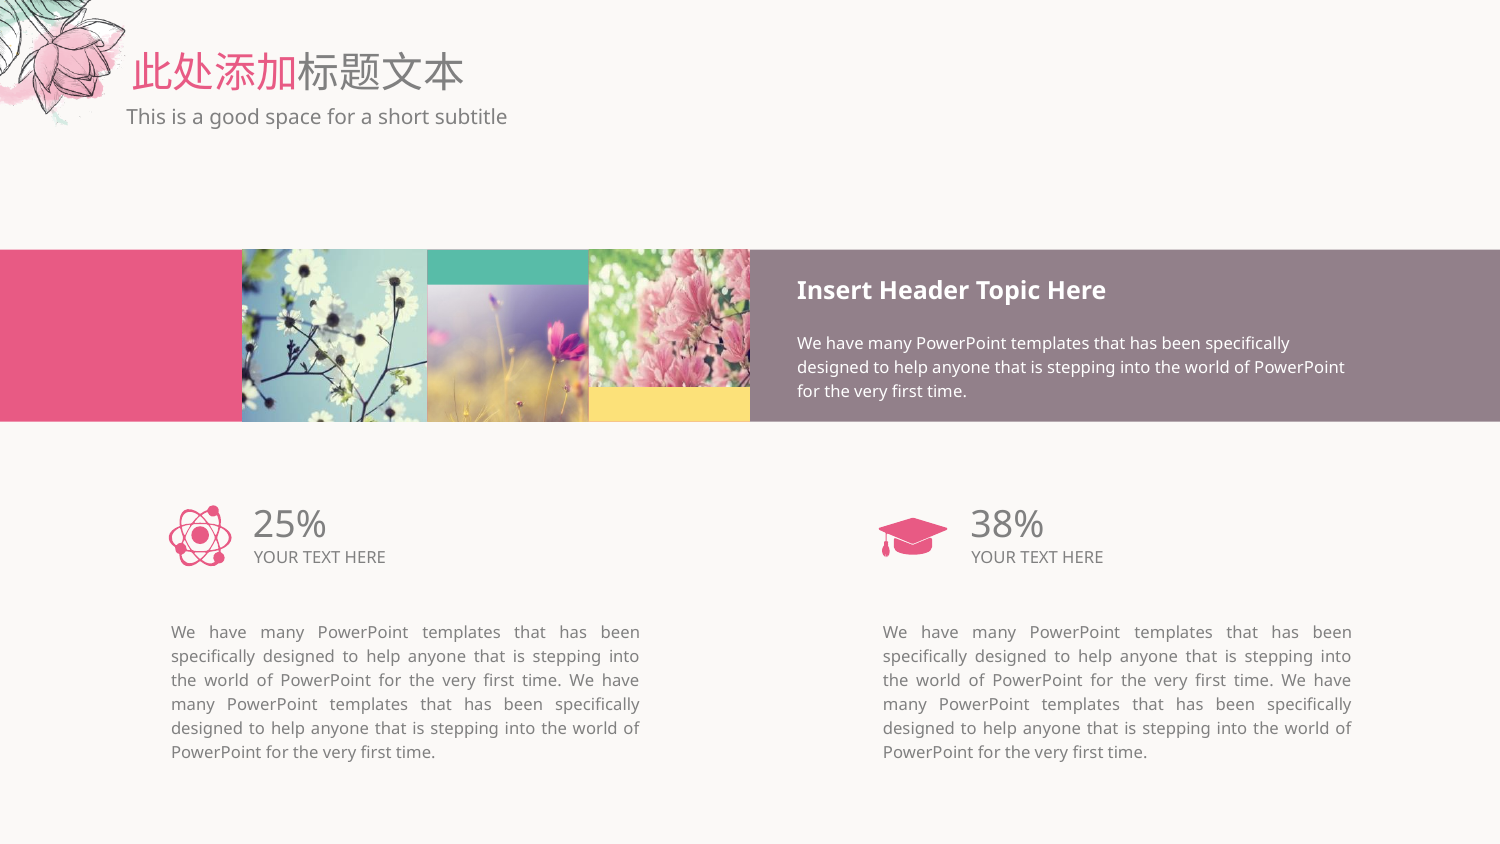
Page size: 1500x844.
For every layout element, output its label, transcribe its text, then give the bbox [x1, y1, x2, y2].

text_box [242, 249, 427, 422]
text_box YOUR TEXT HERE [238, 539, 402, 575]
text_box 此处添加标题文本 [130, 45, 587, 96]
text_box [588, 249, 750, 387]
text_box [0, 249, 242, 422]
text_box This is a good space for a short subtitle [126, 95, 523, 136]
text_box 38% [955, 492, 1060, 553]
text_box We have many PowerPoint templates that has been specifically designed to help anyone that is stepping into the world of PowerPoint for the very first time. We have many PowerPoint templates that has been specifically designed to help anyone that is stepping into the world of PowerPoint for the very first time. [882, 618, 1353, 762]
picture [0, 0, 126, 127]
text_box 25% [238, 492, 343, 539]
text_box [750, 249, 1500, 422]
text_box YOUR TEXT HERE [956, 539, 1119, 575]
text_box Insert Header Topic Here We have many PowerPoint templates that has been specifically designed to help anyone that is stepping into the world of PowerPoint for the very first time. [797, 268, 1353, 401]
text_box We have many PowerPoint templates that has been specifically designed to help anyone that is stepping into the world of PowerPoint for the very first time. We have many PowerPoint templates that has been specifically designed to help anyone that is stepping into the world of PowerPoint for the very first time. [171, 618, 641, 762]
text_box [168, 505, 232, 567]
text_box [427, 285, 588, 422]
text_box [427, 249, 588, 285]
text_box [588, 387, 750, 422]
text_box [878, 517, 948, 558]
